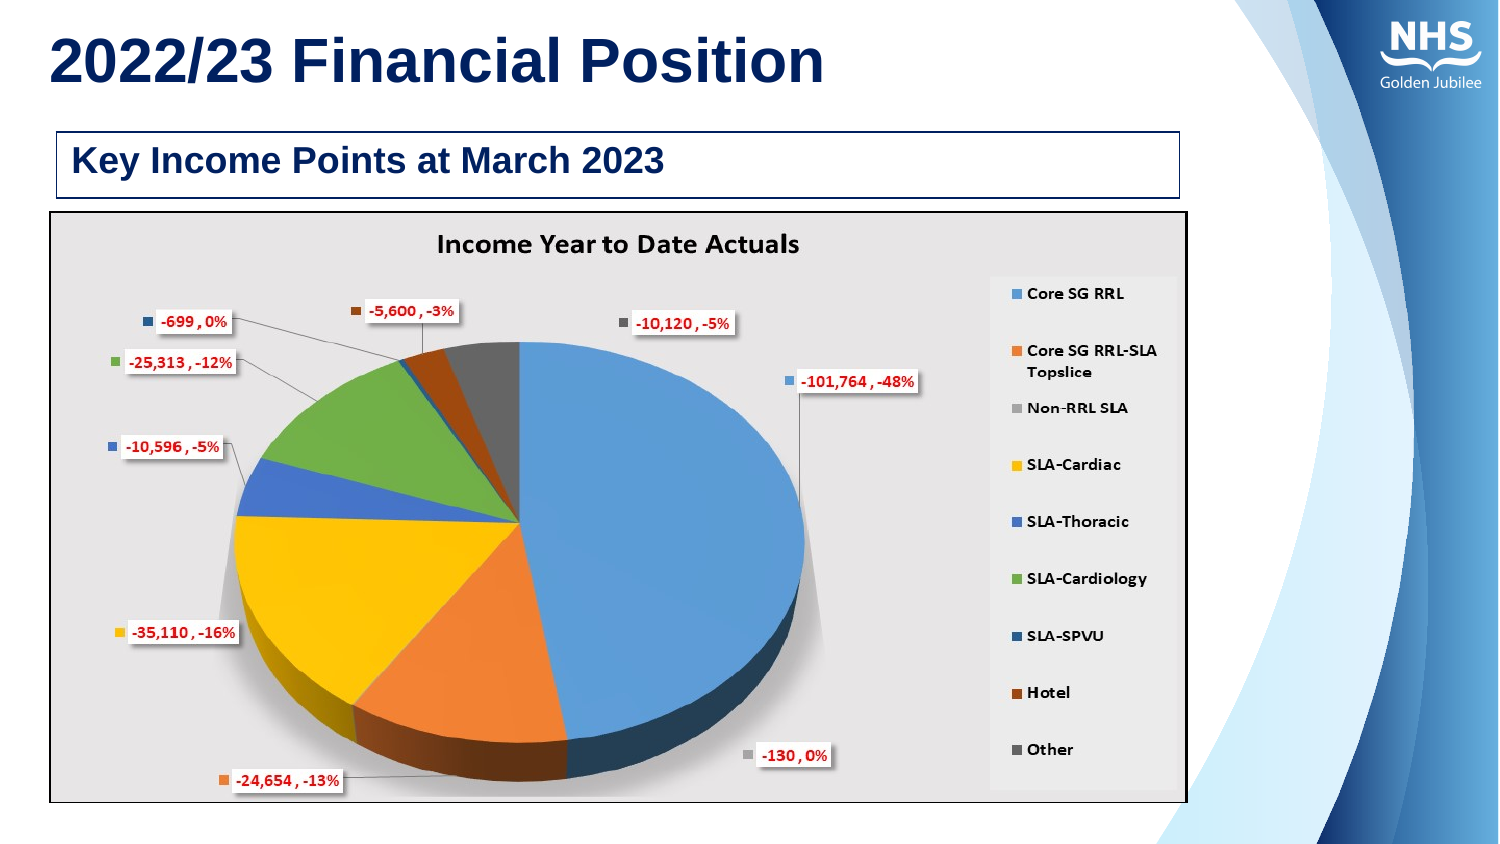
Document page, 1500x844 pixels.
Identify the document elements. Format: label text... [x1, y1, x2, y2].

title 2022/23 Financial Position [49, 23, 1064, 95]
picture [48, 210, 1189, 804]
table_header Key Income Points at March 2023 [57, 133, 1179, 197]
picture [1380, 21, 1482, 92]
